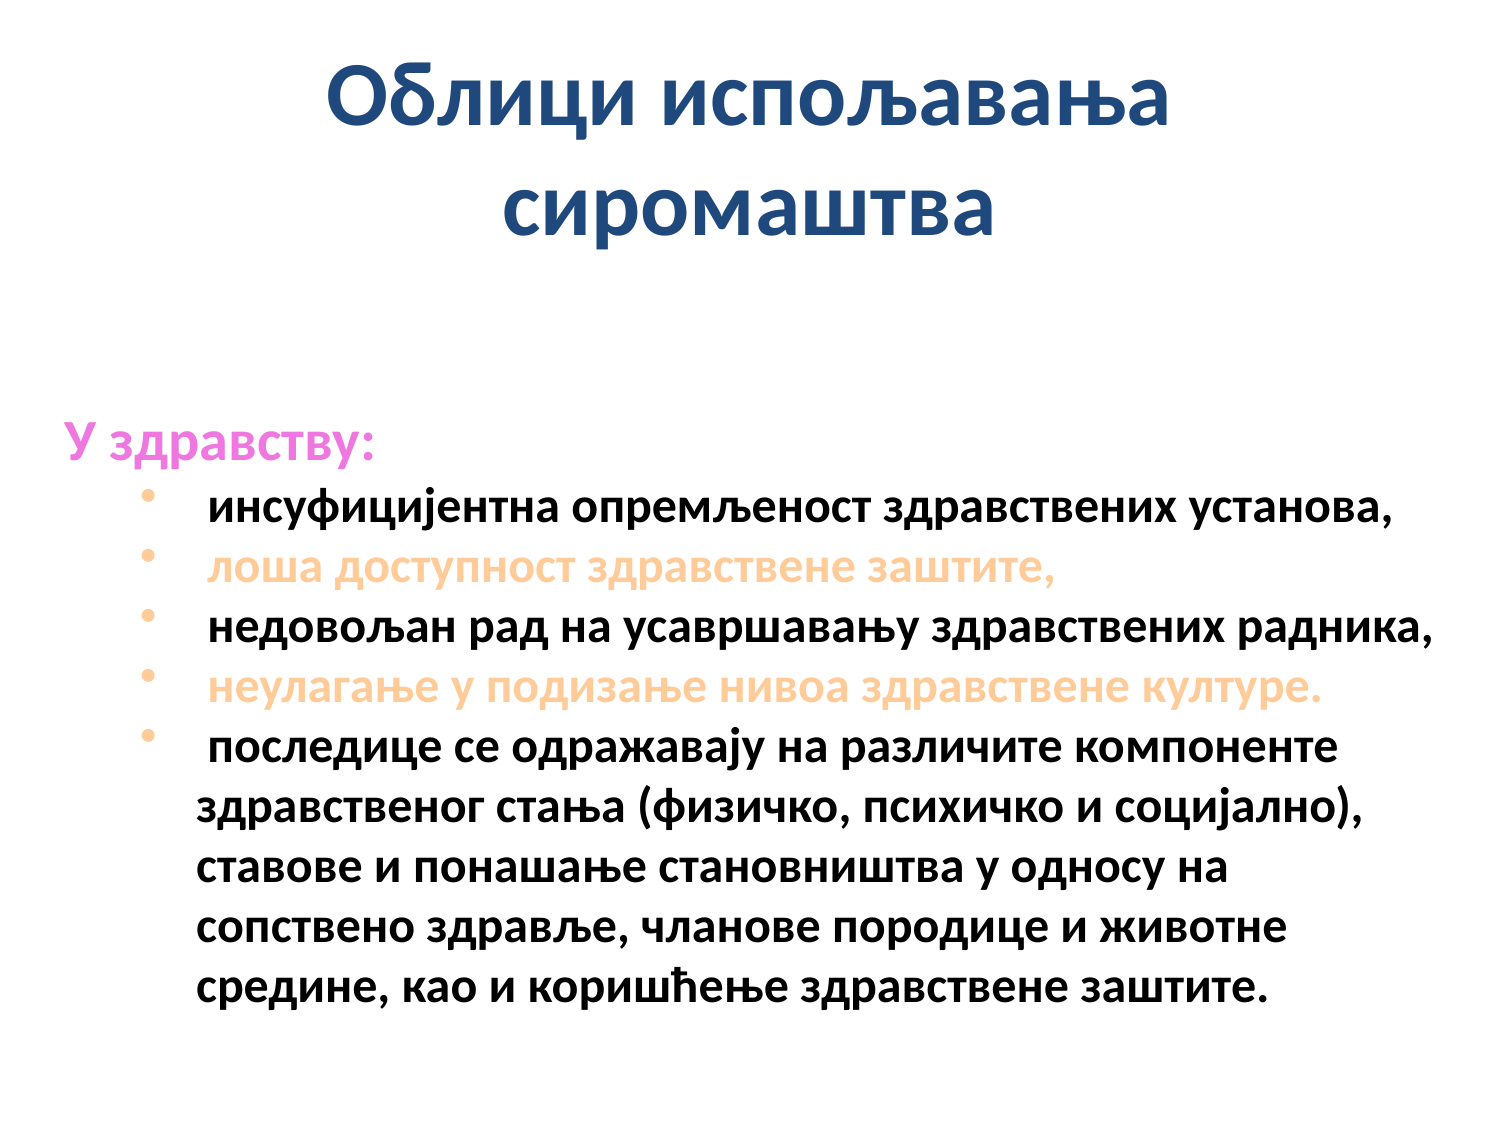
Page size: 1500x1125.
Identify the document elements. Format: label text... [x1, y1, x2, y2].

text_box У здравству: инсуфицијентна опремљеност здравствених установа, лоша доступност здравствене заштите, недовољан рад на усавршавању здравствених радника, неулагање у подизање нивоа здравствене културе. последице се одражавају на различите компоненте здравственог стања (физичко, психичко и социјално), ставове и понашање становништва у односу на сопствено здравље, чланове породице и животне средине, као и коришћење здравствене заштите. [50, 394, 1450, 1020]
text_box Облици испољавања сиромаштва [74, 50, 1425, 238]
